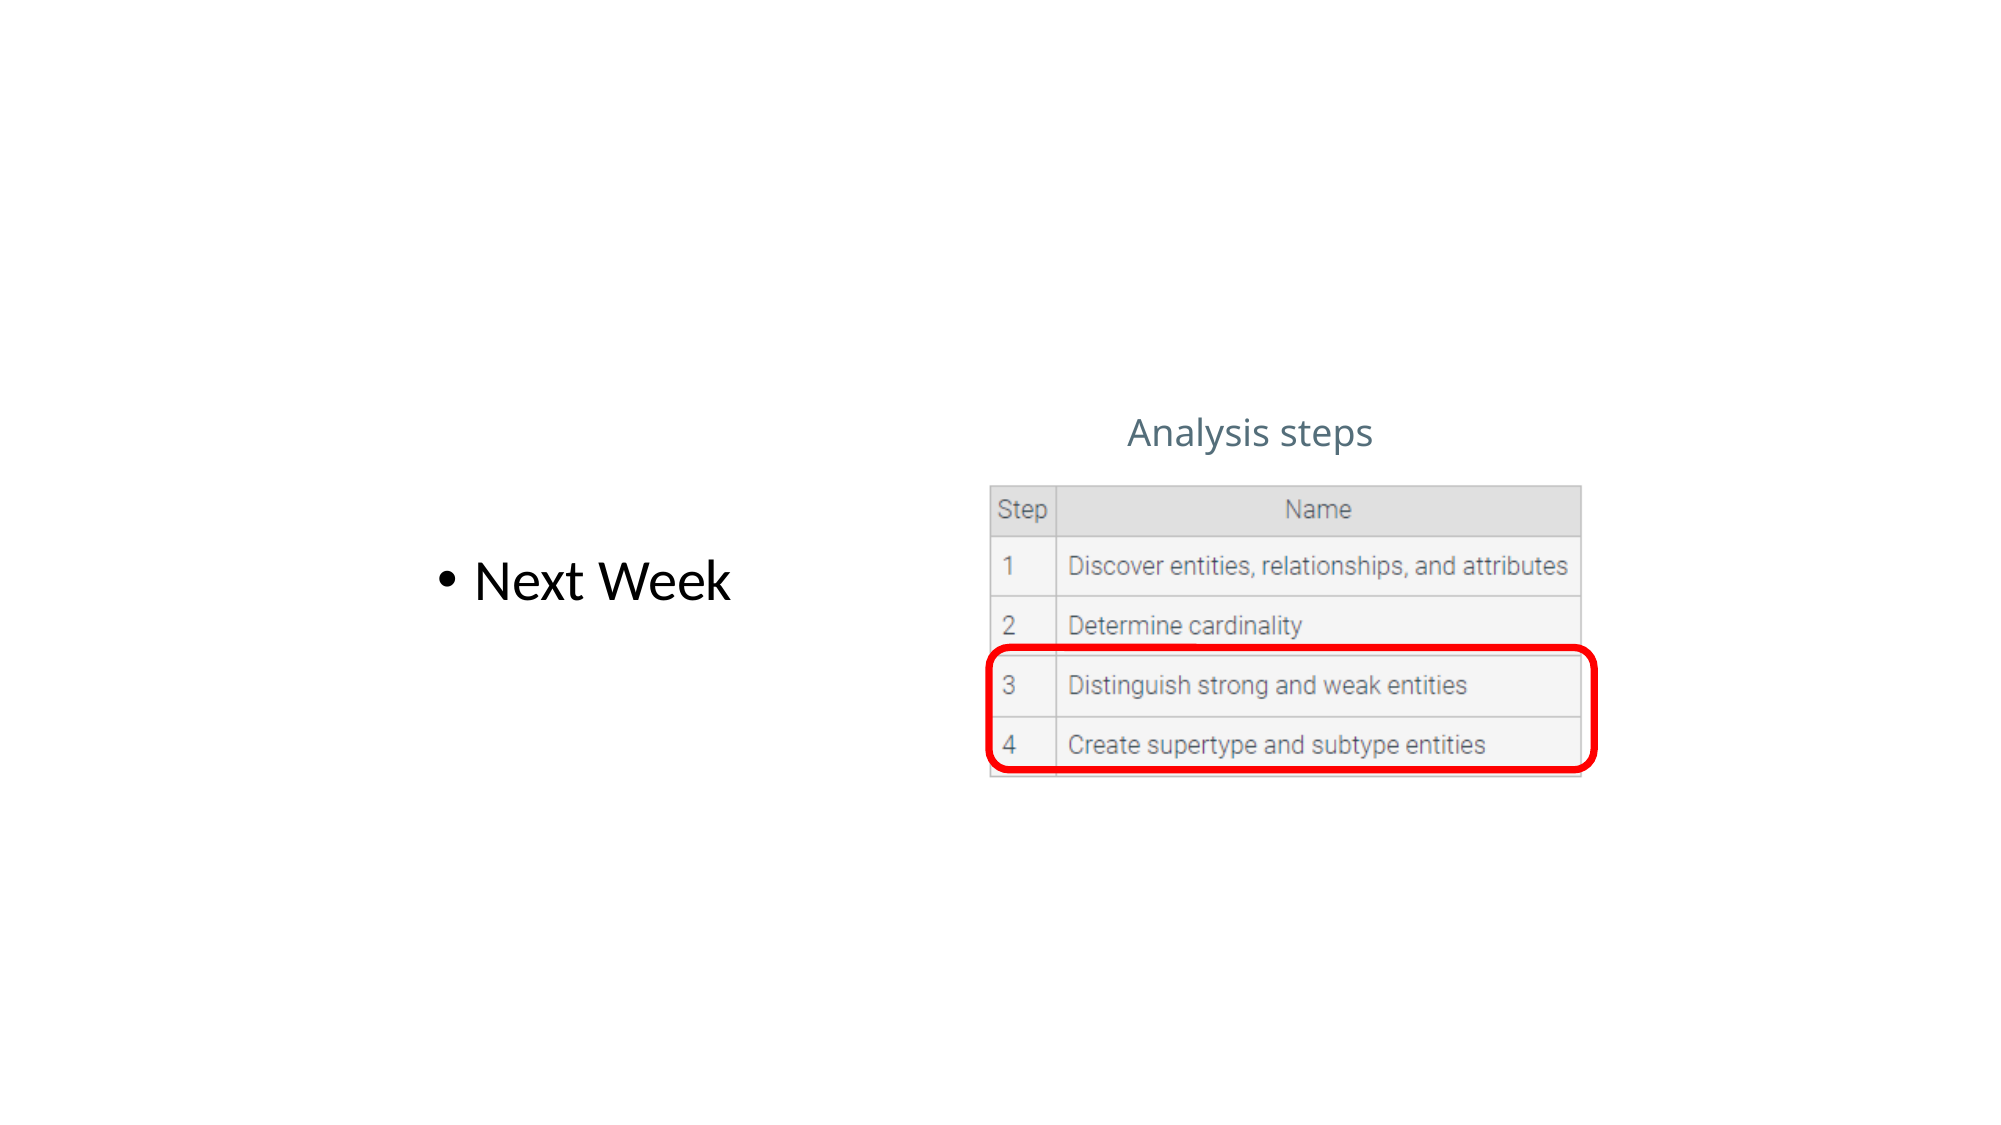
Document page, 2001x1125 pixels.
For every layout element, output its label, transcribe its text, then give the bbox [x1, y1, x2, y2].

picture [968, 462, 1615, 787]
text_box Analysis steps [1112, 402, 1471, 462]
list Next Week [422, 542, 968, 707]
